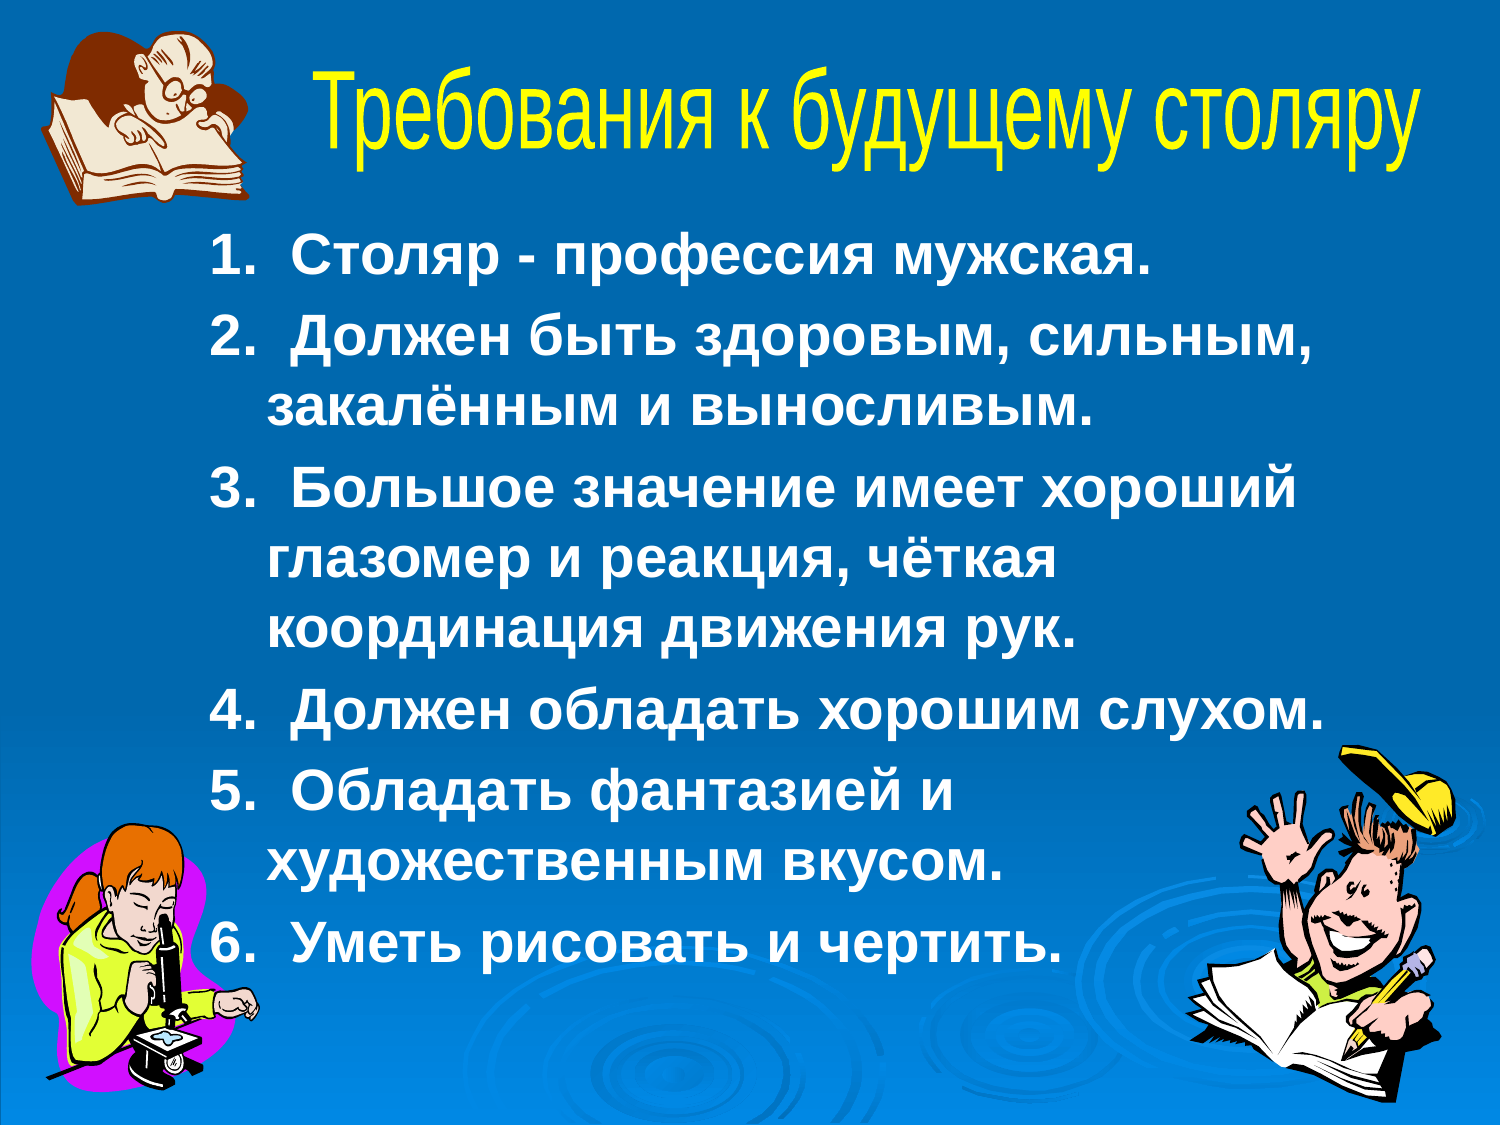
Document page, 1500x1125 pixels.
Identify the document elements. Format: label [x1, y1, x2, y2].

text_box [29, 30, 1460, 1107]
